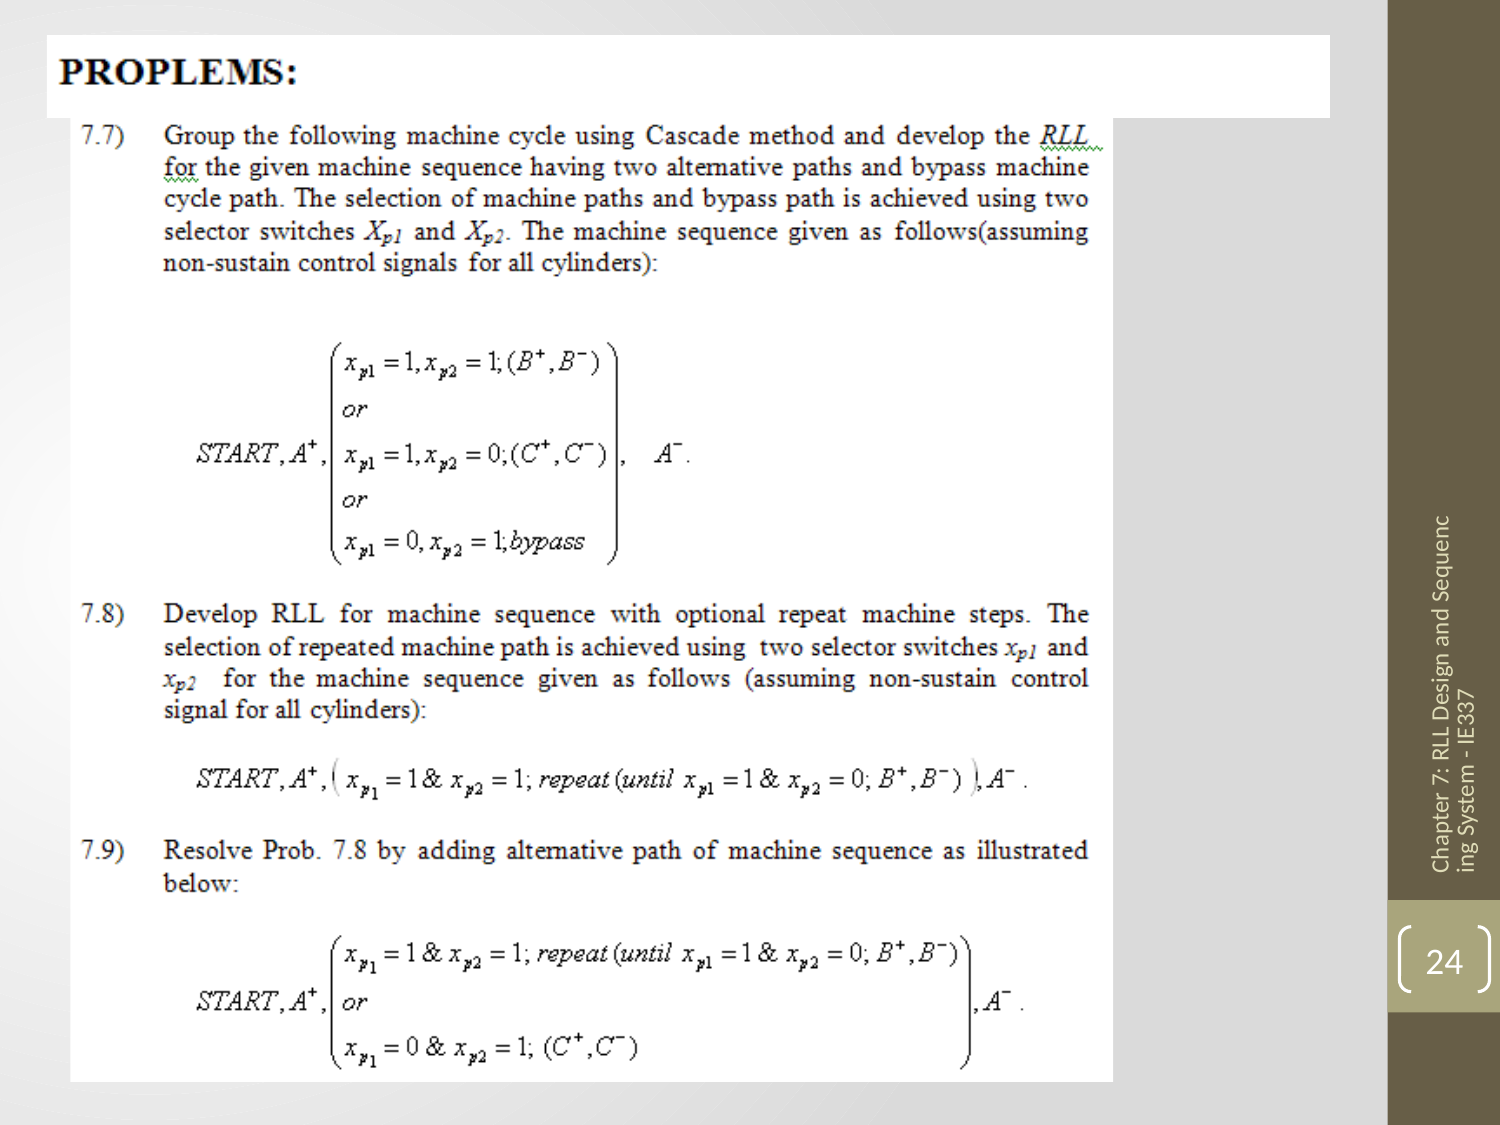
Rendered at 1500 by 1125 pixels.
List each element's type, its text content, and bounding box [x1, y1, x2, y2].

slide_number 24 [1397, 925, 1492, 994]
footer Chapter 7: RLL Design and Sequencing System - IE337 [1408, 500, 1469, 889]
picture [46, 34, 1331, 1083]
